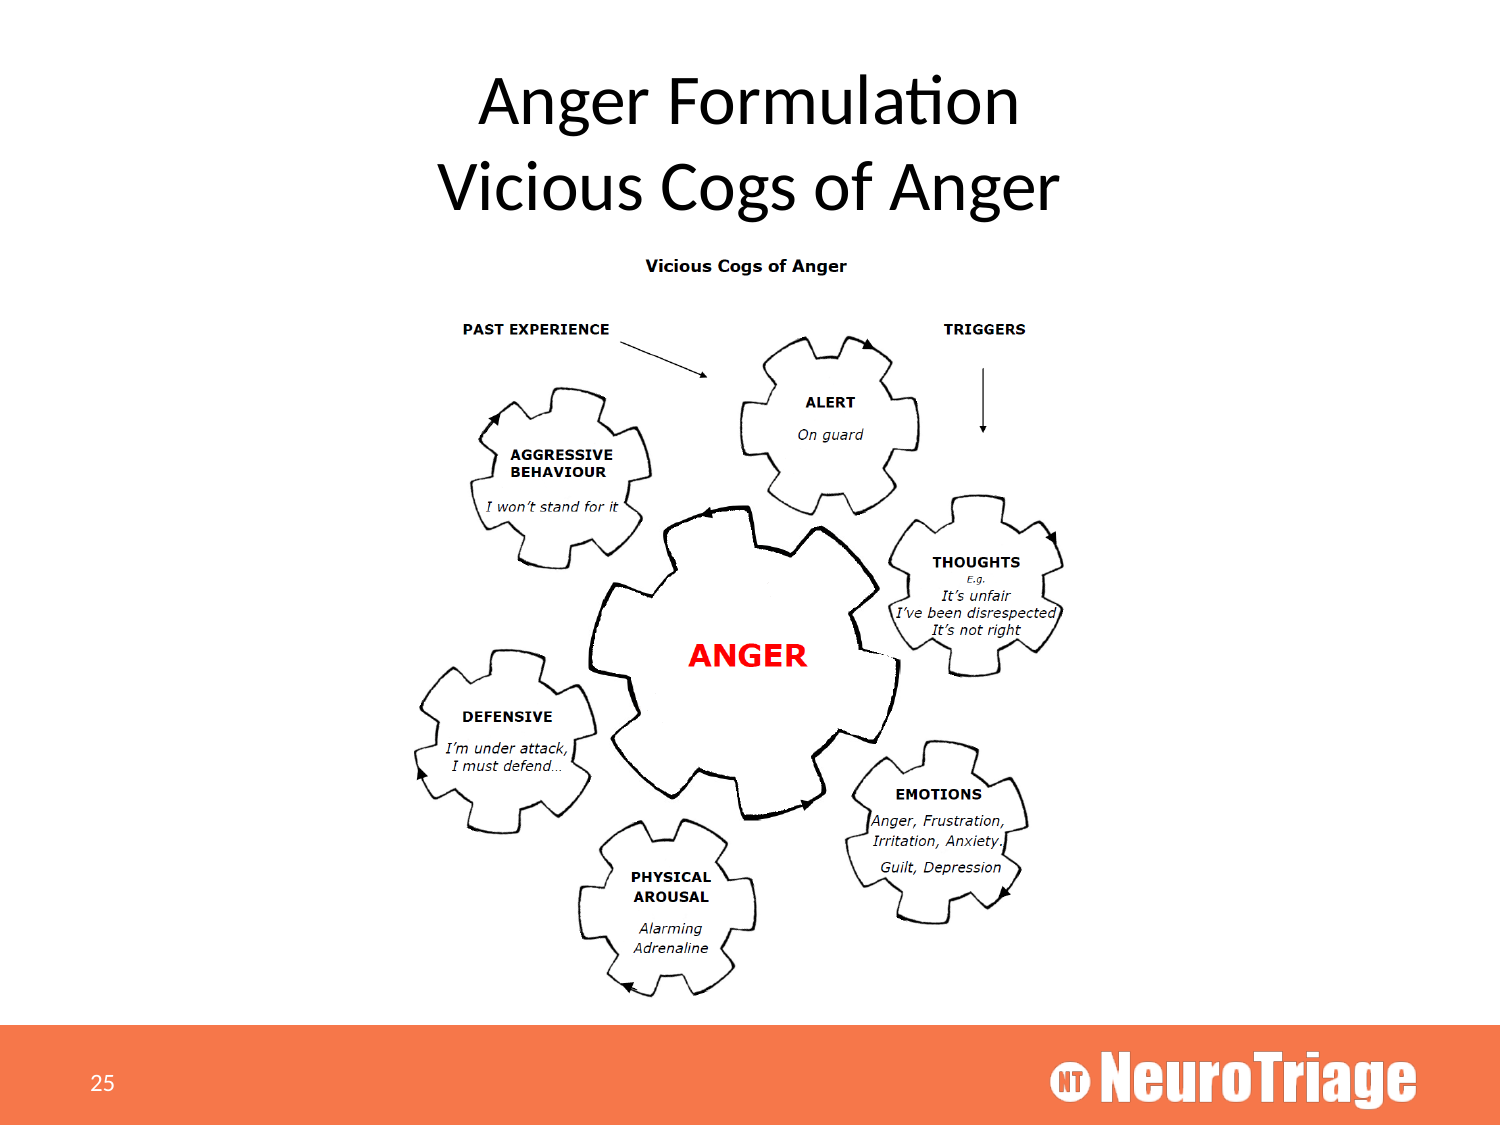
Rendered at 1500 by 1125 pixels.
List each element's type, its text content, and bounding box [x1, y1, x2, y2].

picture [1037, 1030, 1425, 1125]
slide_number 25 [75, 1051, 425, 1112]
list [413, 235, 1087, 1022]
title Anger Formulation Vicious Cogs of Anger [75, 45, 1425, 233]
